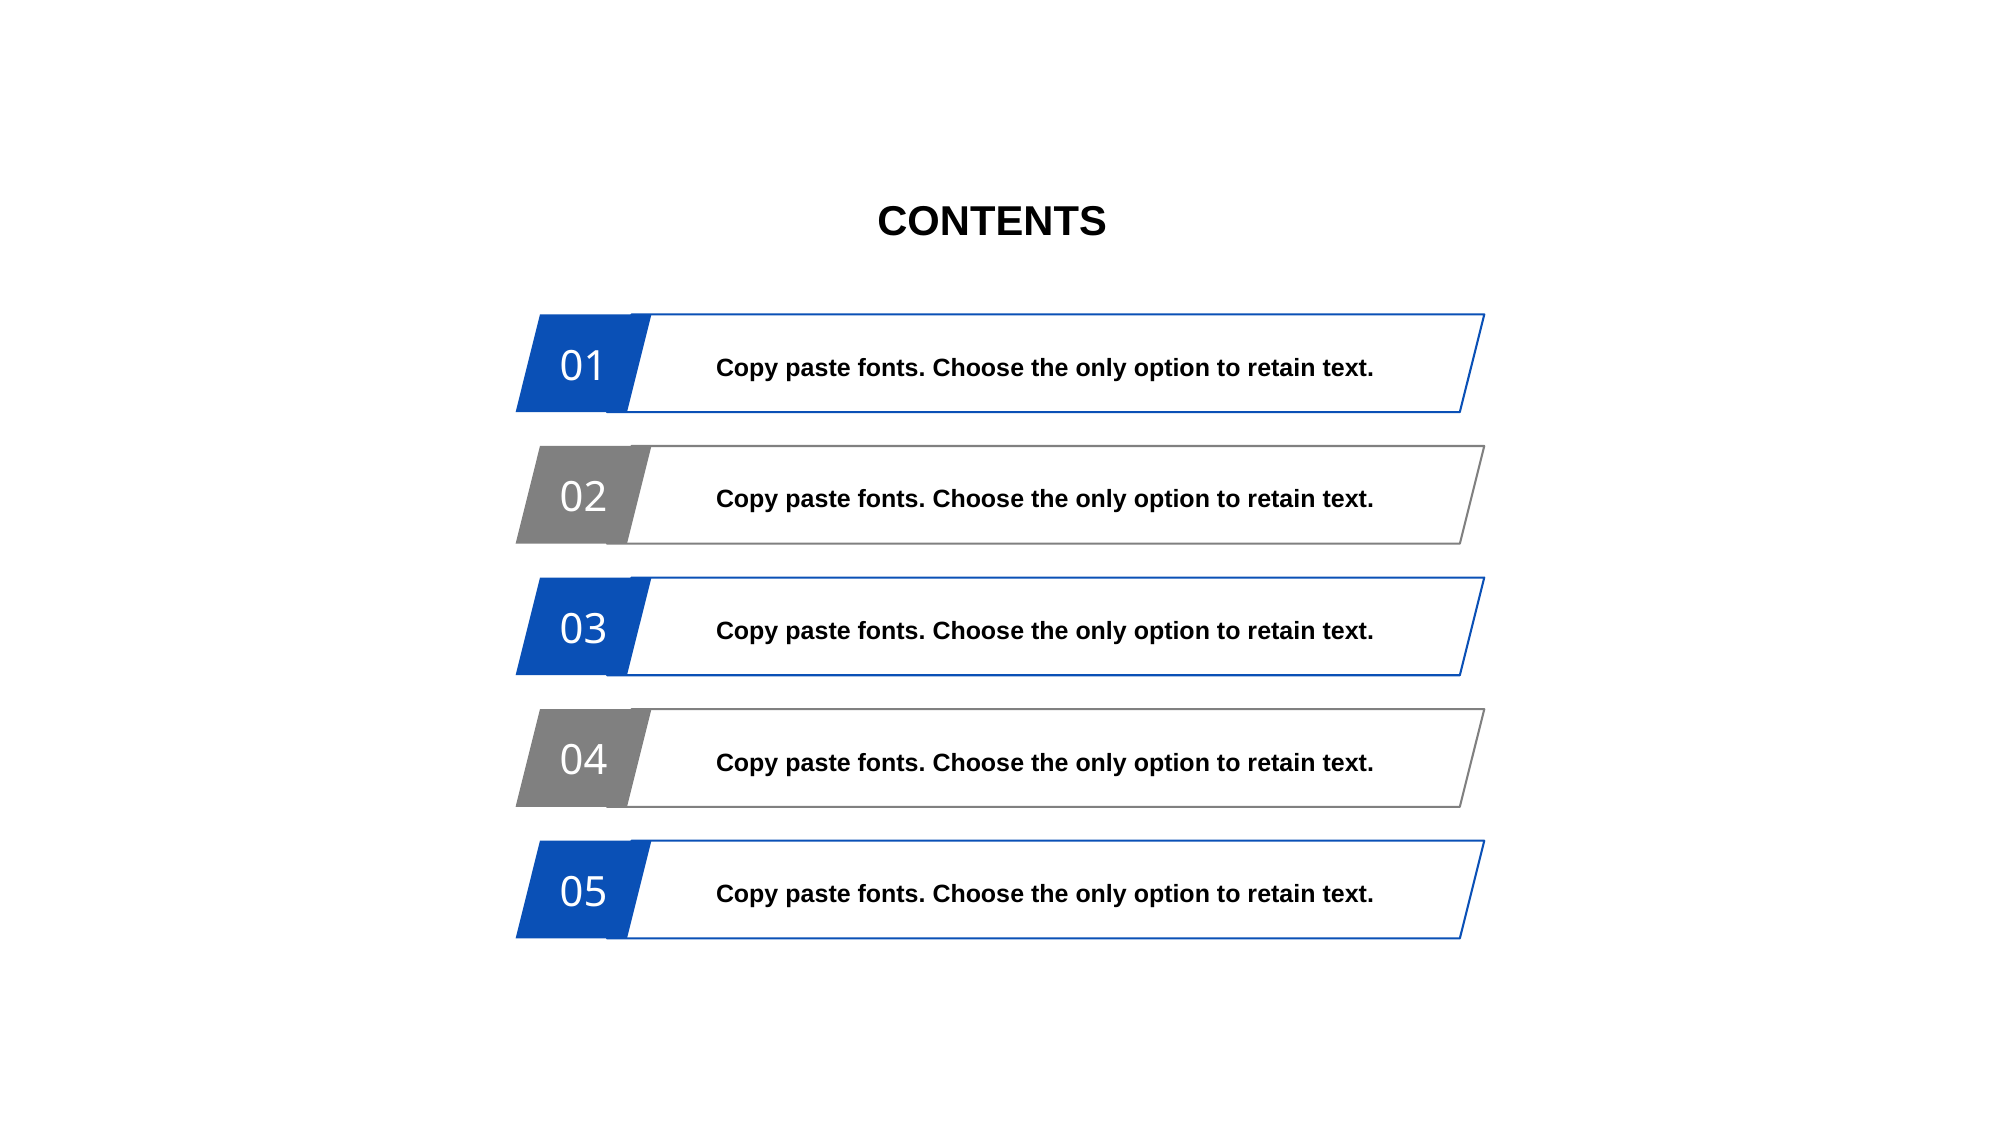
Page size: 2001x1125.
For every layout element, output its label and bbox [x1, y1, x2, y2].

text_box [515, 184, 1485, 939]
